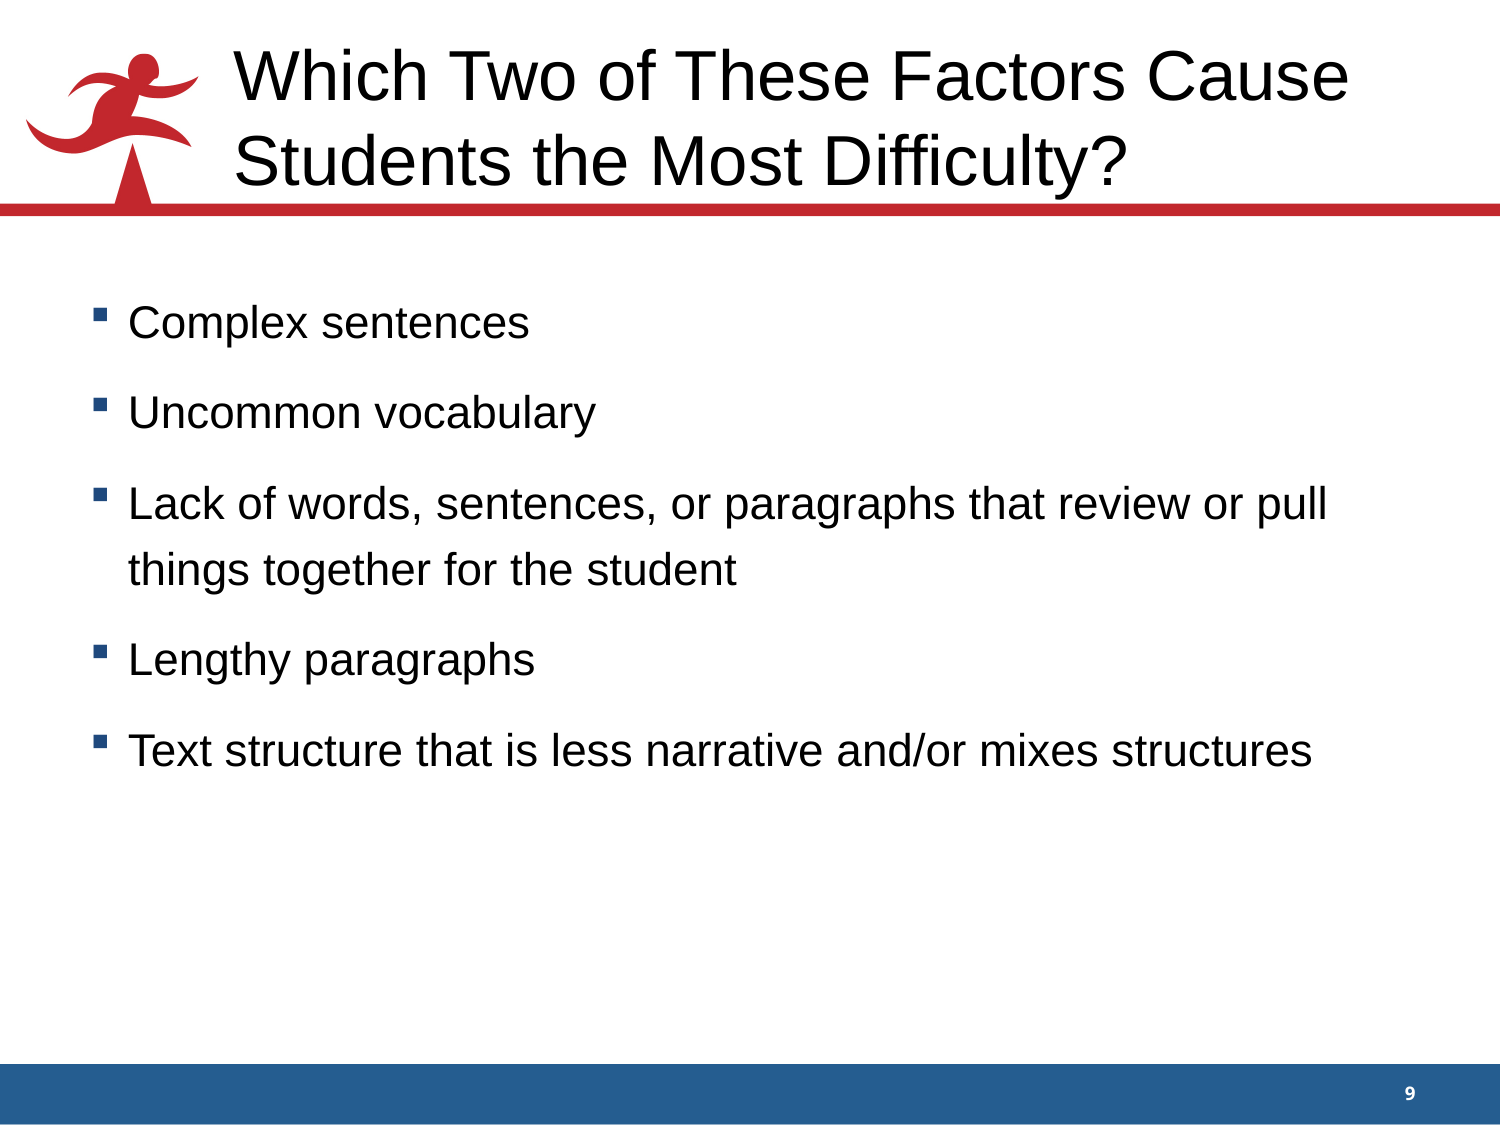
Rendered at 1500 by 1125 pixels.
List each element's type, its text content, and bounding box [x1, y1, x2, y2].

picture [0, 0, 1500, 1125]
list Complex sentences Uncommon vocabulary Lack of words, sentences, or paragraphs that review or pull things together for the student Lengthy paragraphs Text structure that is less narrative and/or mixes structures [75, 274, 1392, 868]
title Which Two of These Factors Cause Students the Most Difficulty? [218, 30, 1500, 208]
